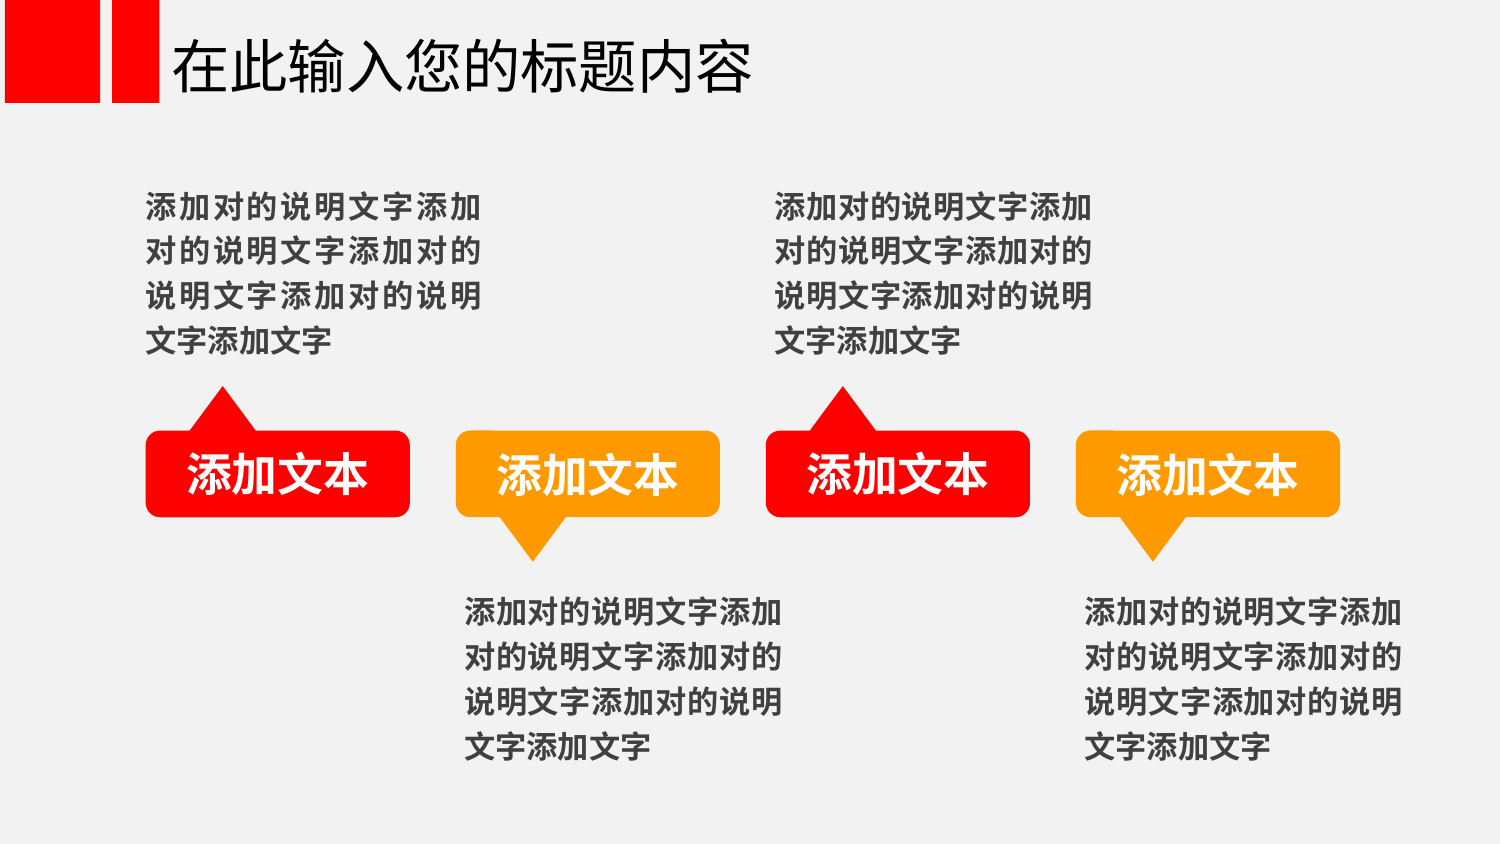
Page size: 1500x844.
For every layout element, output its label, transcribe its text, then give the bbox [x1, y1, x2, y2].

text_box 添加对的说明文字添加对的说明文字添加对的说明文字添加对的说明文字添加文字 [1075, 561, 1412, 788]
text_box 添加对的说明文字添加对的说明文字添加对的说明文字添加对的说明文字添加文字 [136, 162, 491, 376]
text_box 在此输入您的标题内容 [156, 22, 793, 108]
text_box 添加对的说明文字添加对的说明文字添加对的说明文字添加对的说明文字添加文字 [455, 561, 792, 788]
text_box 添加对的说明文字添加对的说明文字添加对的说明文字添加对的说明文字添加文字 [765, 162, 1102, 376]
text_box 添加文本 [763, 383, 1033, 520]
text_box 添加文本 [1073, 428, 1343, 561]
text_box 添加文本 [453, 428, 723, 561]
text_box 添加文本 [143, 383, 412, 520]
